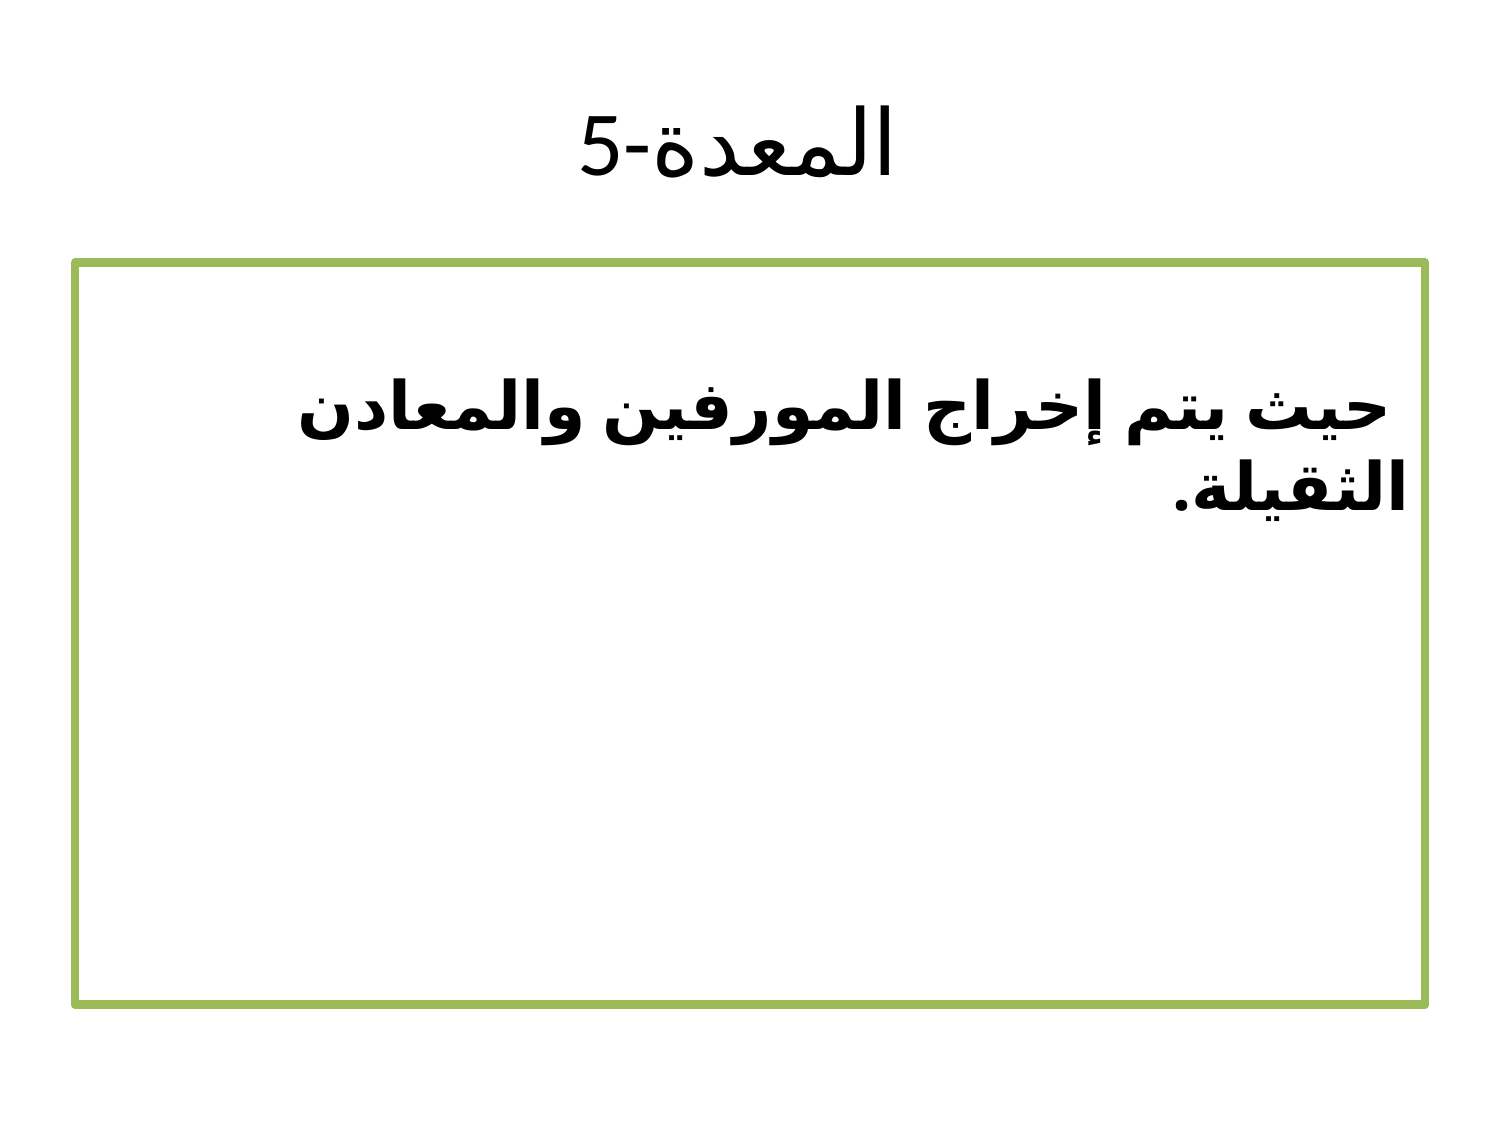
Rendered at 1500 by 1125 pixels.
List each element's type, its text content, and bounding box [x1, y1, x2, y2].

list حيث يتم إخراج المورفين والمعادن الثقيلة. [75, 262, 1425, 1005]
title 5-المعدة [75, 45, 1425, 233]
